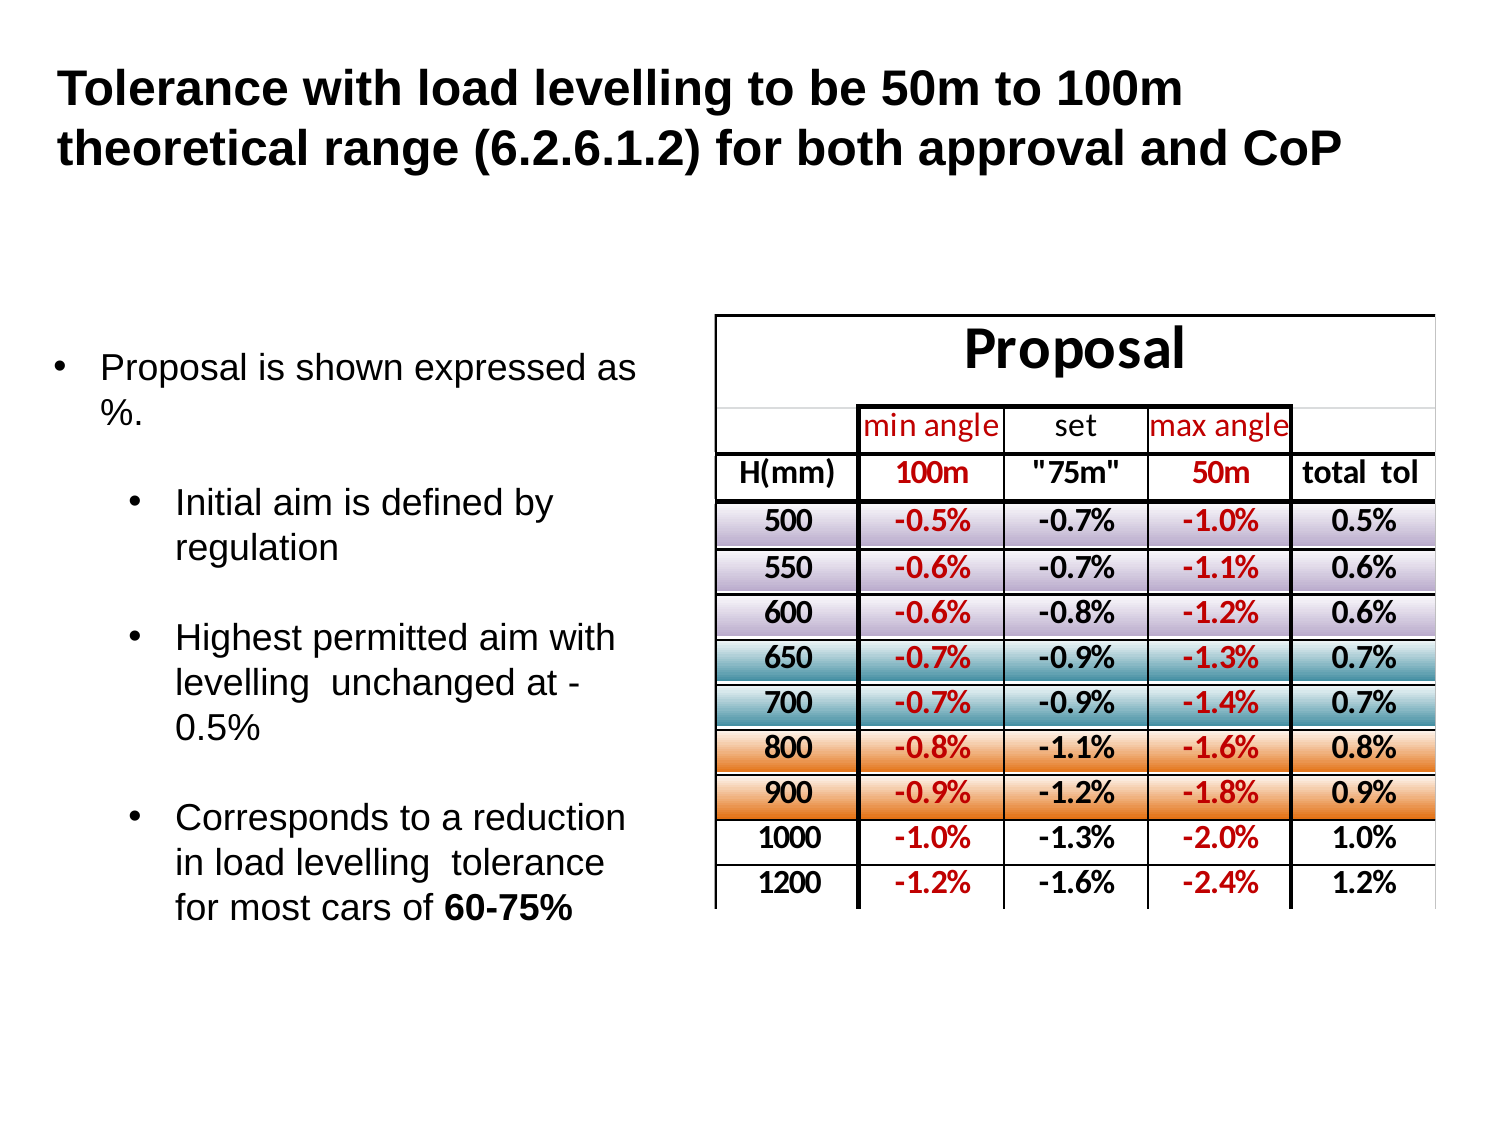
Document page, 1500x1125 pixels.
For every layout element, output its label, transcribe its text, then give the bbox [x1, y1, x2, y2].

text_box Tolerance with load levelling to be 50m to 100m theoretical range (6.2.6.1.2) for both approval and CoP [42, 48, 1466, 183]
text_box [714, 314, 1438, 912]
text_box Proposal is shown expressed as %. Initial aim is defined by regulation Highest permitted aim with levelling unchanged at -0.5% Corresponds to a reduction in load levelling tolerance for most cars of 60-75% [38, 290, 668, 936]
